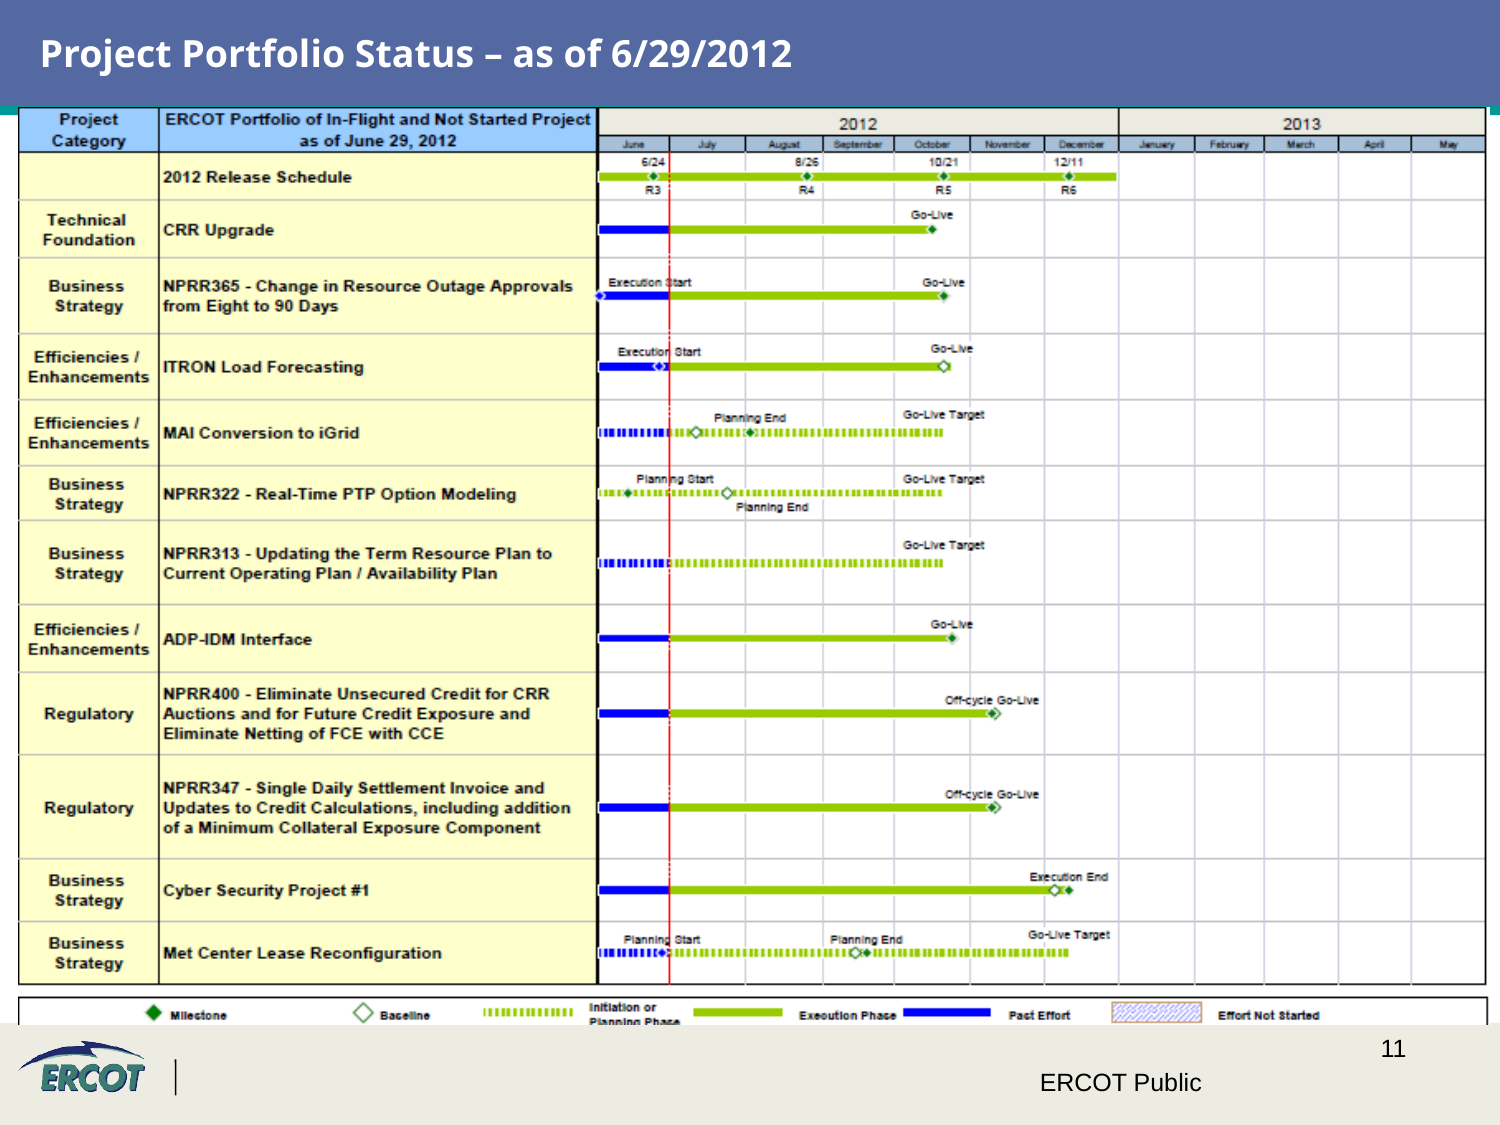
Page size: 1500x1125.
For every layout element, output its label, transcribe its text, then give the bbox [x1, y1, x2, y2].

text_box Project Portfolio Status – as of 6/29/2012 [24, 30, 1163, 105]
picture [10, 1031, 151, 1111]
text_box [24, 22, 1450, 85]
picture [18, 106, 1490, 1026]
footer ERCOT Public [1025, 1059, 1438, 1125]
